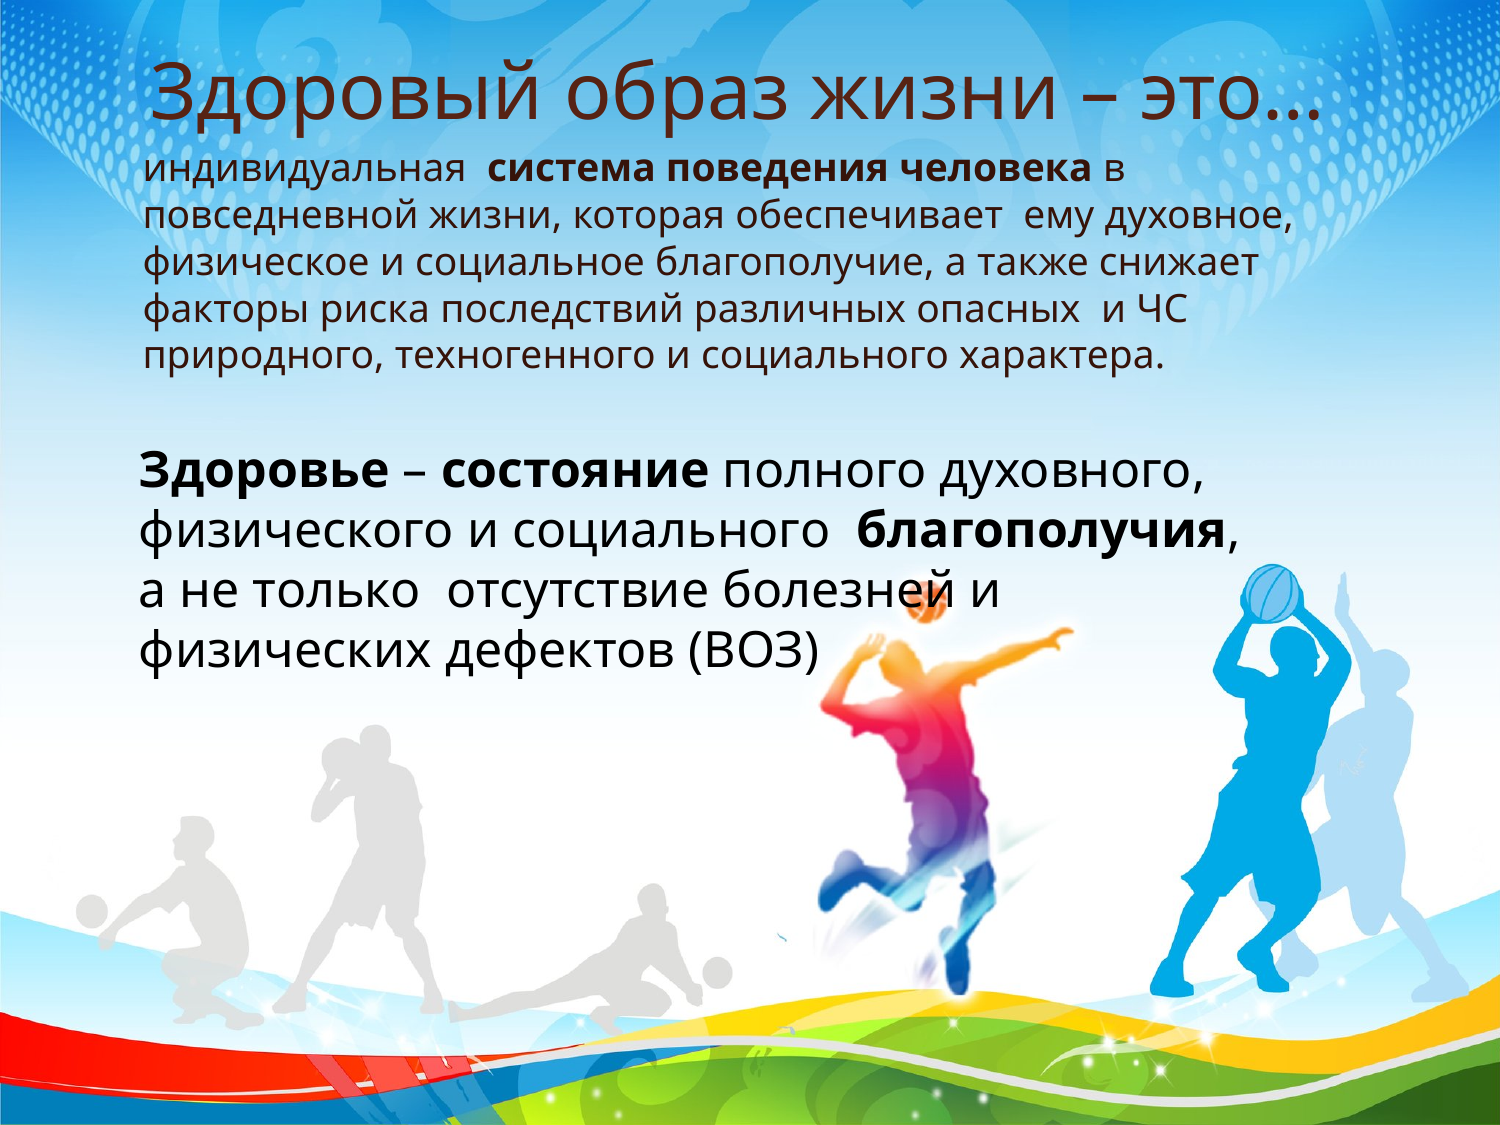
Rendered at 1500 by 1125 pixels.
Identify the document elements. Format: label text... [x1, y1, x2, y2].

subtitle индивидуальная система поведения человека в повседневной жизни, которая обеспечивает ему духовное, физическое и социальное благополучие, а также снижает факторы риска последствий различных опасных и ЧС природного, техногенного и социального характера. [123, 142, 1339, 430]
title Здоровый образ жизни – это… [135, 30, 1351, 143]
text_box Здоровье – состояние полного духовного, физического и социального благополучия, а не только отсутствие болезней и физических дефектов (ВОЗ) [123, 429, 1258, 685]
picture [0, 0, 1500, 1125]
